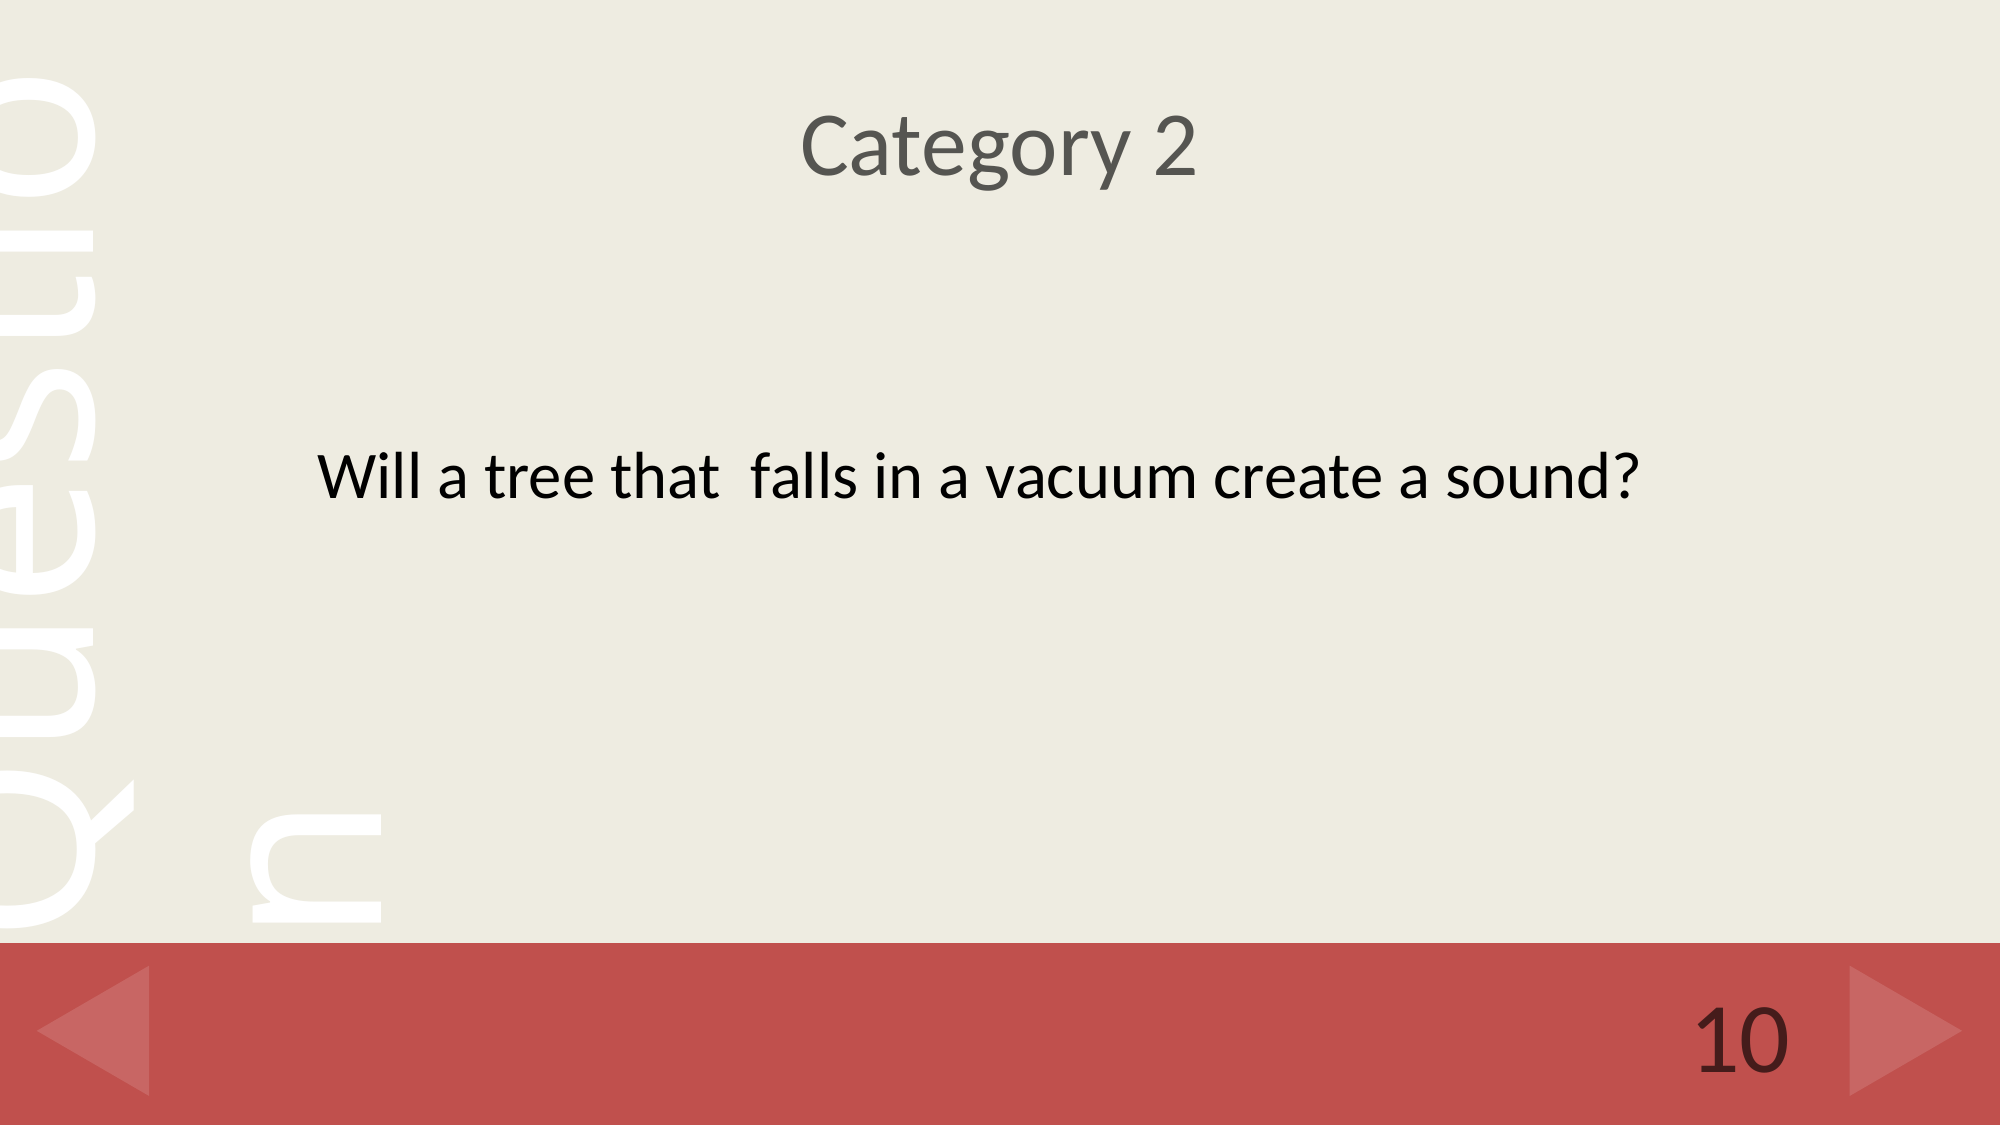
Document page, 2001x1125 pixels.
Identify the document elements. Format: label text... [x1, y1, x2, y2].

list Will a tree that falls in a vacuum create a sound? [302, 307, 1760, 636]
list 10 [1494, 967, 1806, 1097]
title Category 2 [99, 45, 1900, 233]
